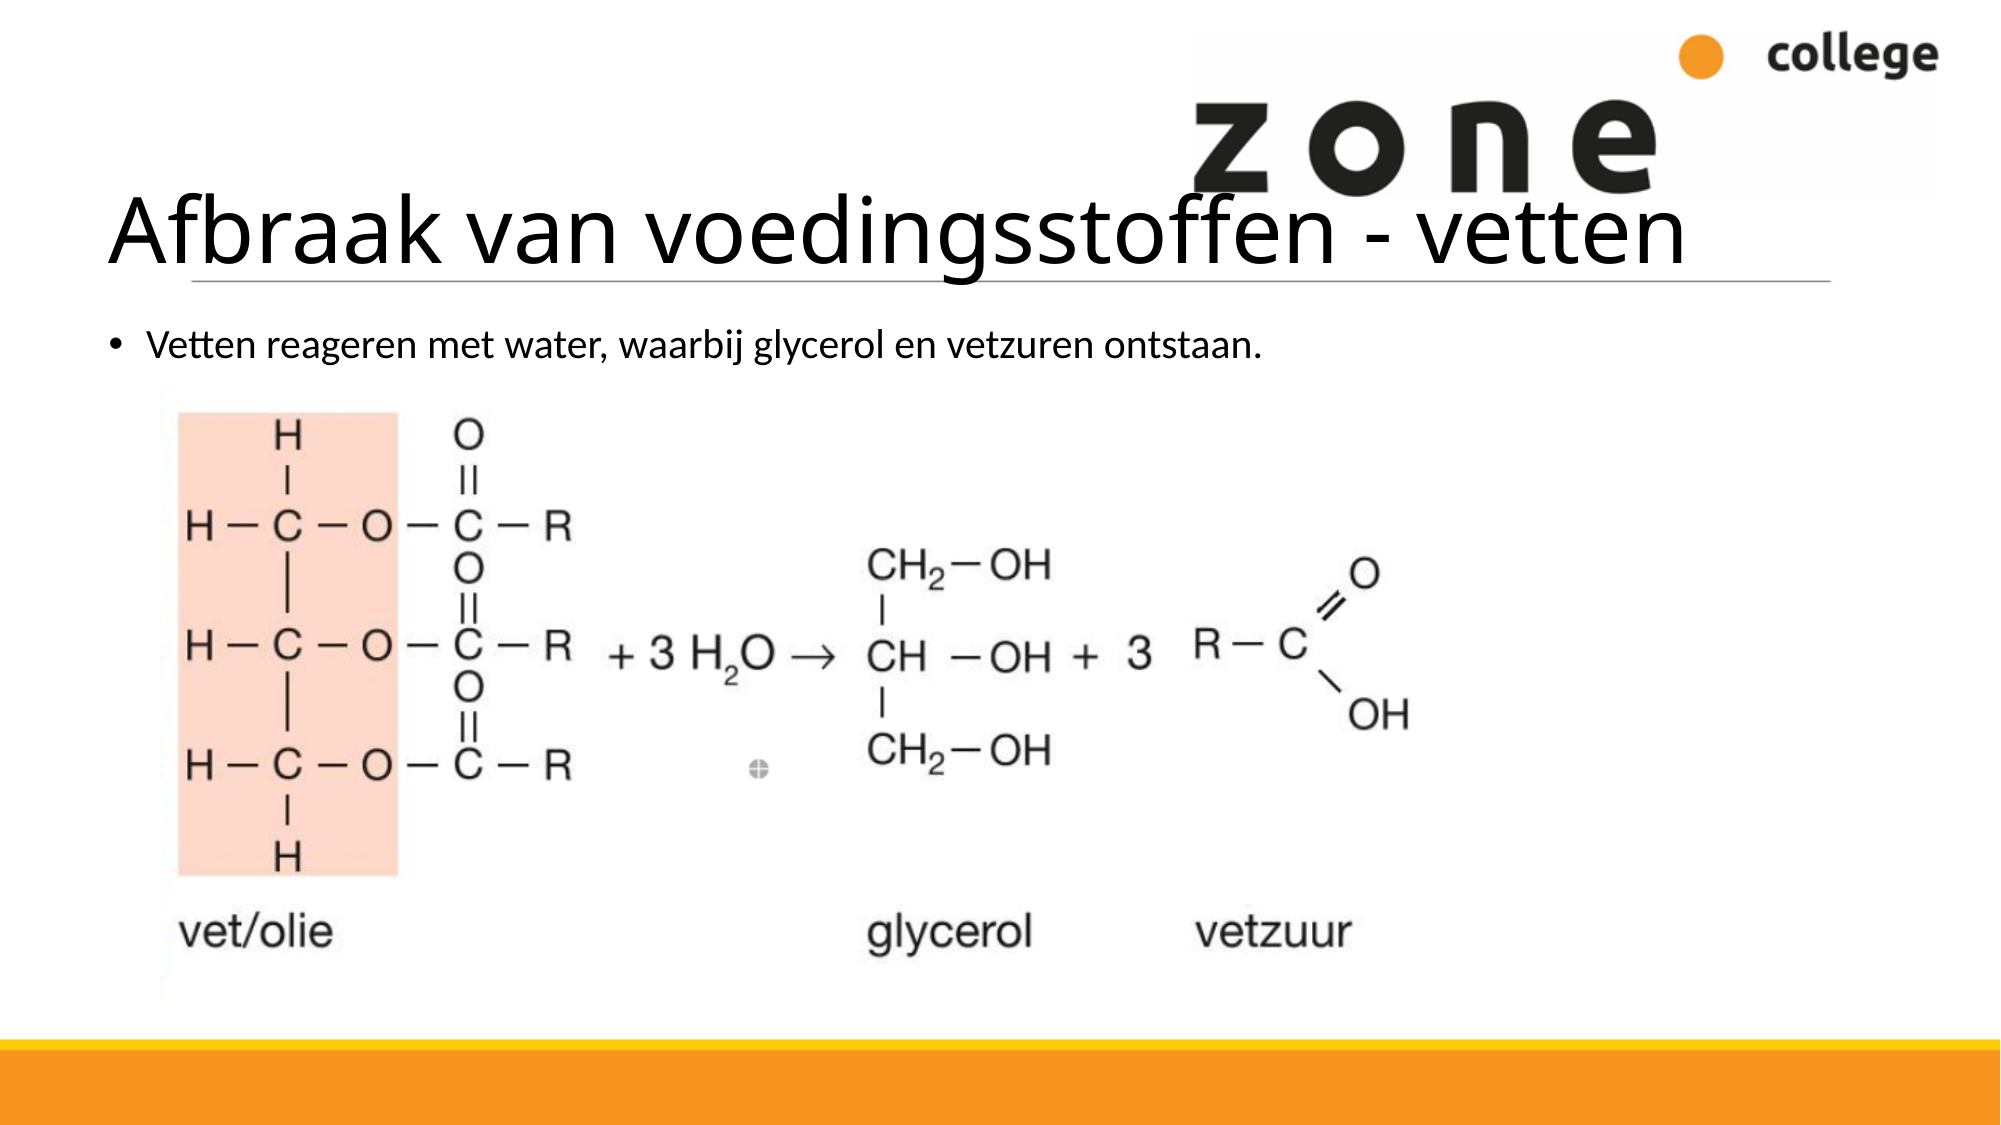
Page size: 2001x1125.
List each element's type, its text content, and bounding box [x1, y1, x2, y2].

picture [0, 0, 2001, 1125]
title Afbraak van voedingsstoffen - vetten [93, 125, 1819, 343]
list Vetten reageren met water, waarbij glycerol en vetzuren ontstaan. [93, 315, 1504, 413]
